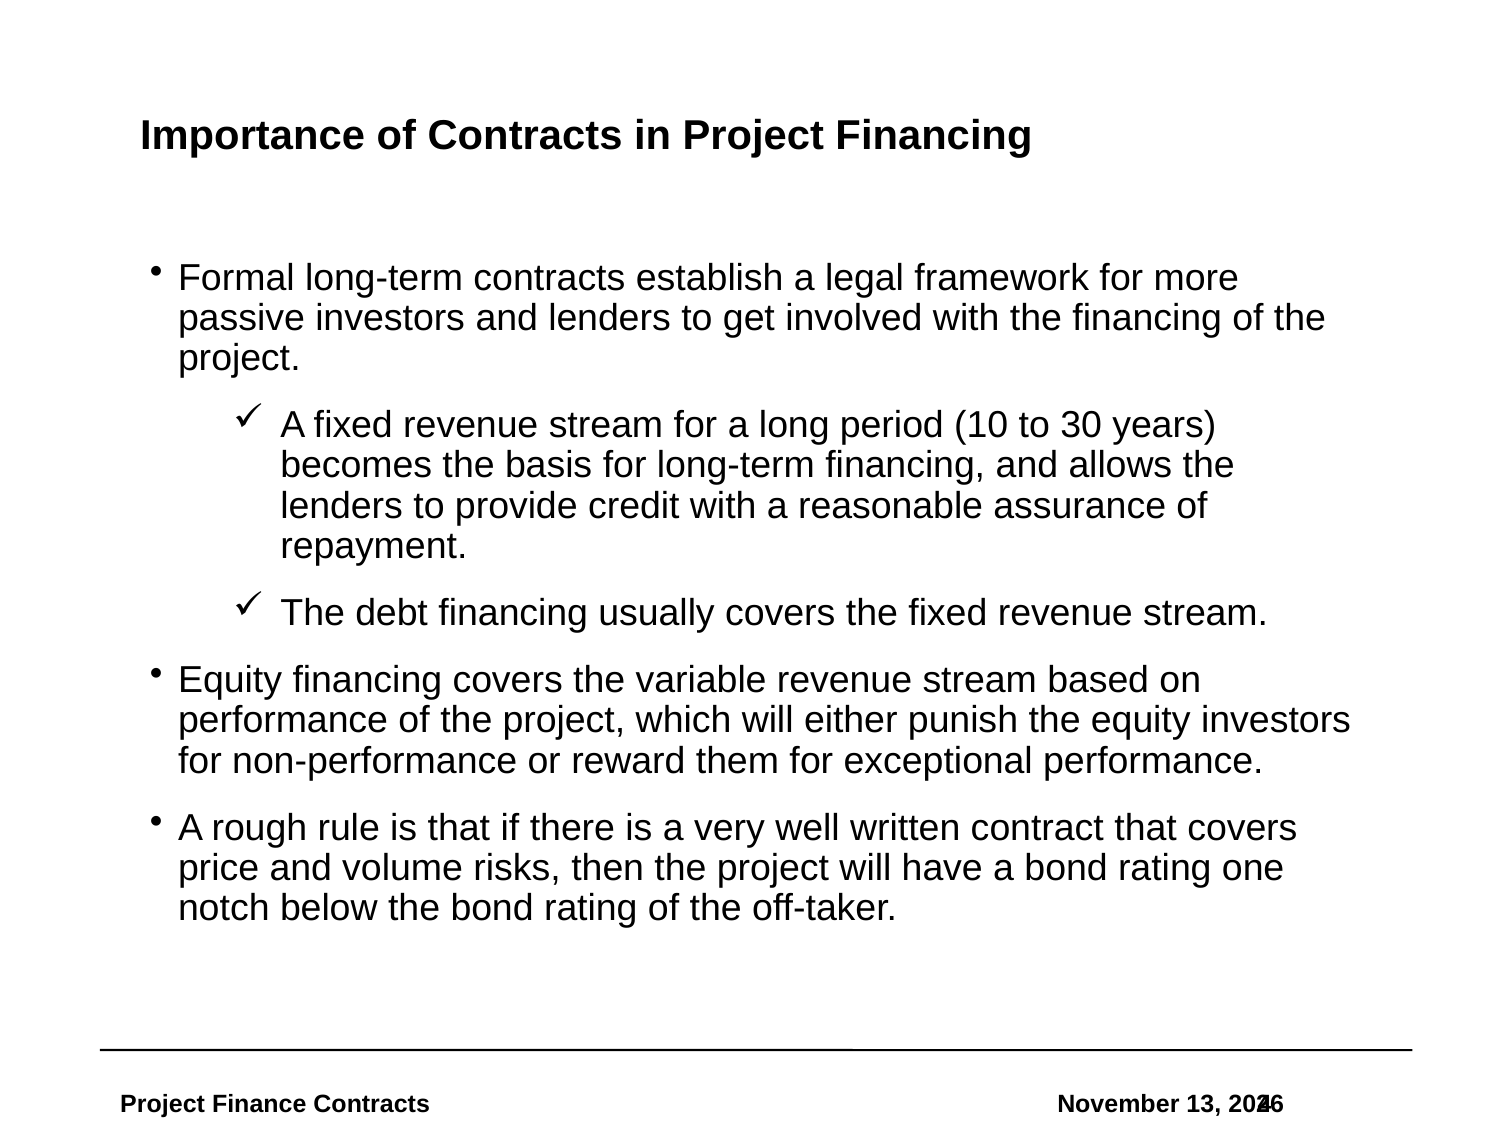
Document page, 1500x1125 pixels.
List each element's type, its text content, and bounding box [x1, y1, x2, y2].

list Formal long-term contracts establish a legal framework for more passive investors and lenders to get involved with the financing of the project. A fixed revenue stream for a long period (10 to 30 years) becomes the basis for long-term financing, and allows the lenders to provide credit with a reasonable assurance of repayment. The debt financing usually covers the fixed revenue stream. Equity financing covers the variable revenue stream based on performance of the project, which will either punish the equity investors for non-performance or reward them for exceptional performance. A rough rule is that if there is a very well written contract that covers price and volume risks, then the project will have a bond rating one notch below the bond rating of the off-taker. [124, 249, 1376, 1001]
title Importance of Contracts in Project Financing [124, 99, 1288, 226]
